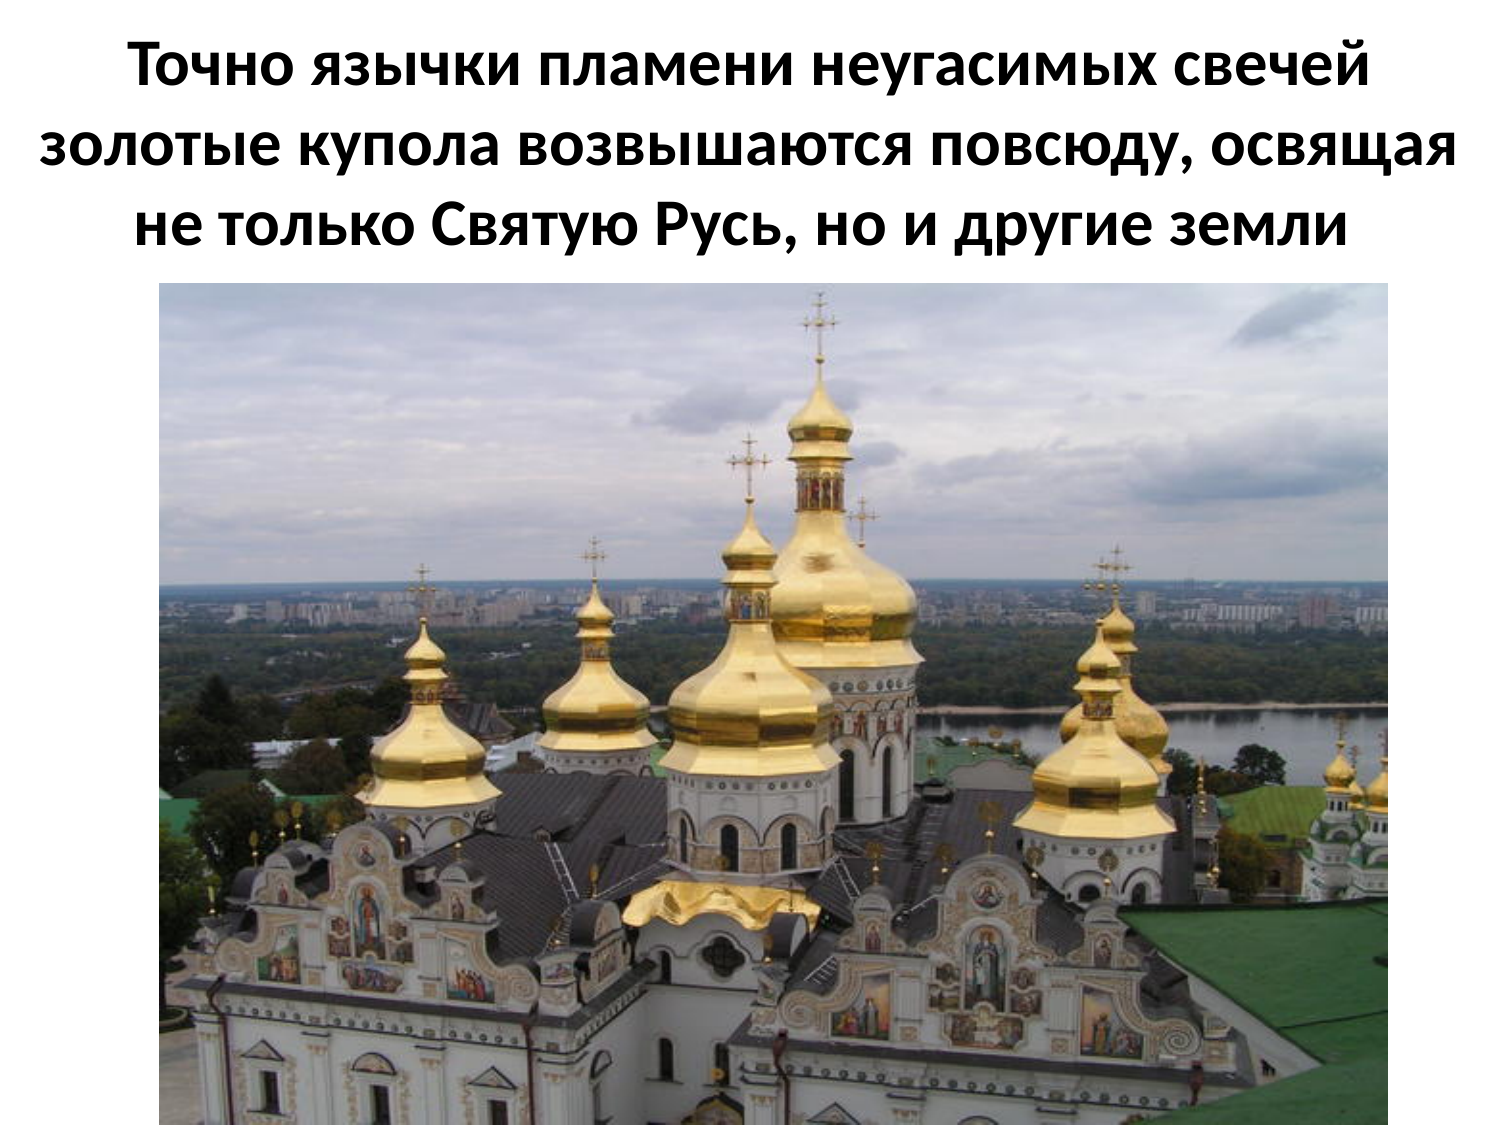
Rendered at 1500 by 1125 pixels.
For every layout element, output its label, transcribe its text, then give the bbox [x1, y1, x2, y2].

picture [159, 283, 1389, 1125]
title Точно язычки пламени неугасимых свечей золотые купола возвышаются повсюду, освящая не только Святую Русь, но и другие земли [0, 45, 1500, 233]
